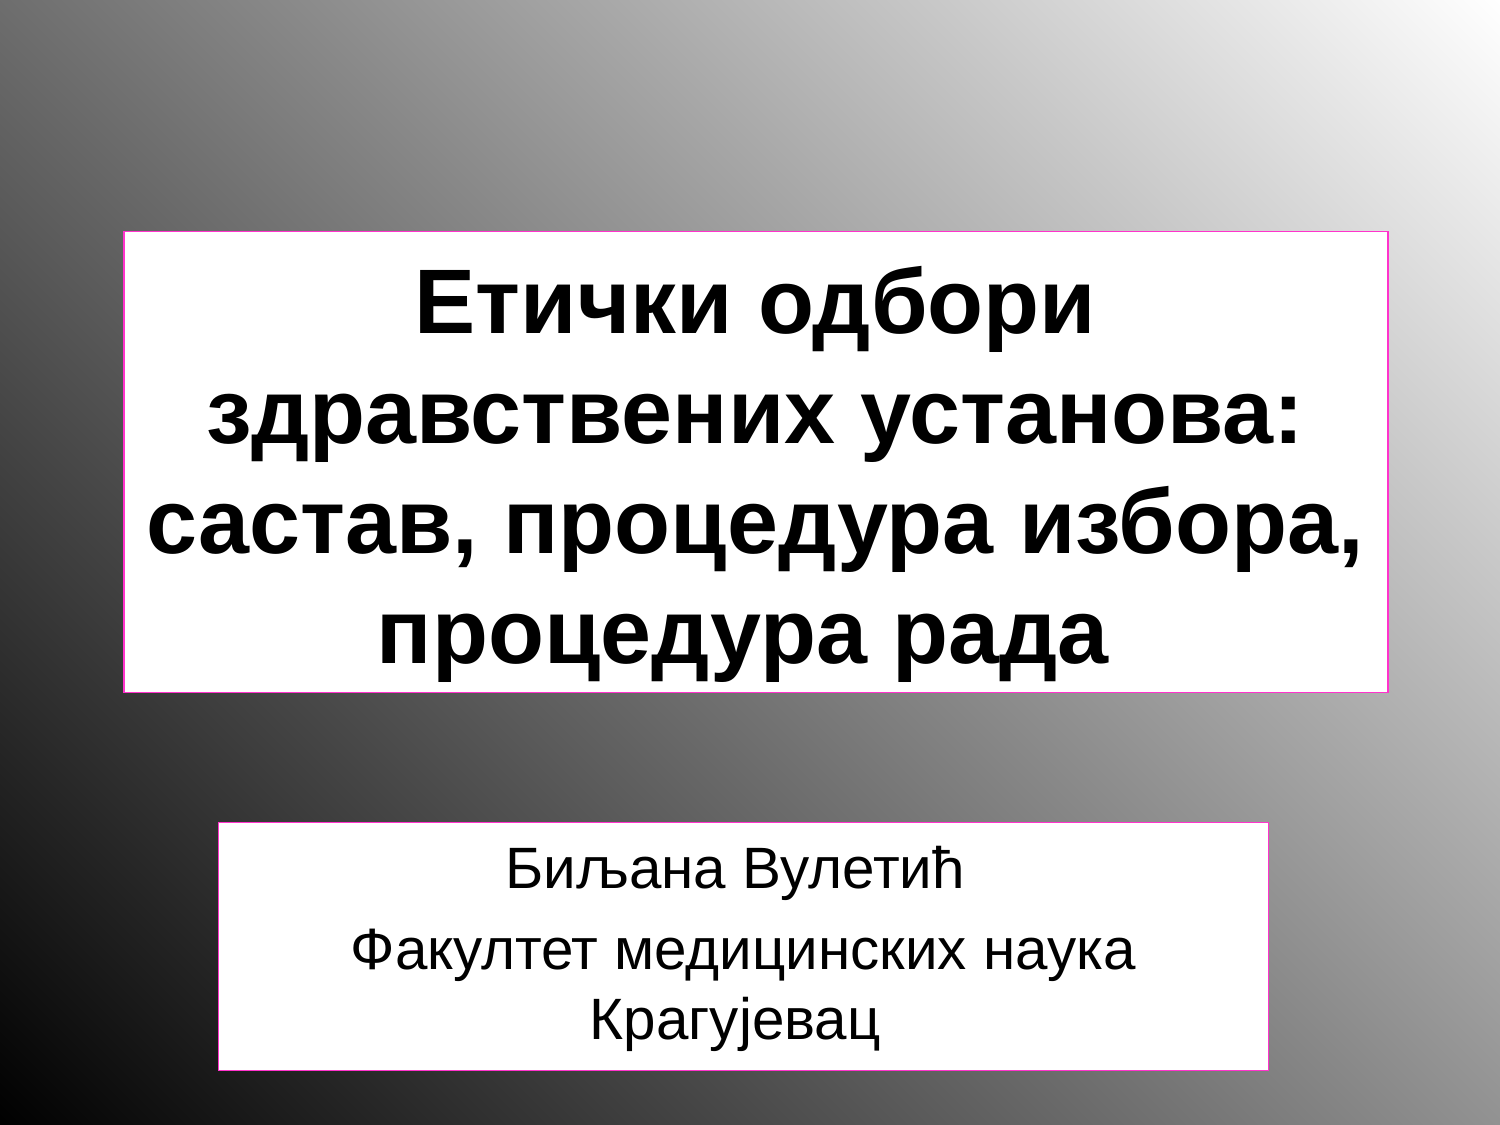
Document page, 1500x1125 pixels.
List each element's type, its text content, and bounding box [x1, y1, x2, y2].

subtitle Биљана Вулетић Факултет медицинских наука Крагујевац [218, 822, 1269, 1071]
title Eтички одбори здравствених установа: састав, процедура избора, процедура рада [123, 231, 1389, 693]
